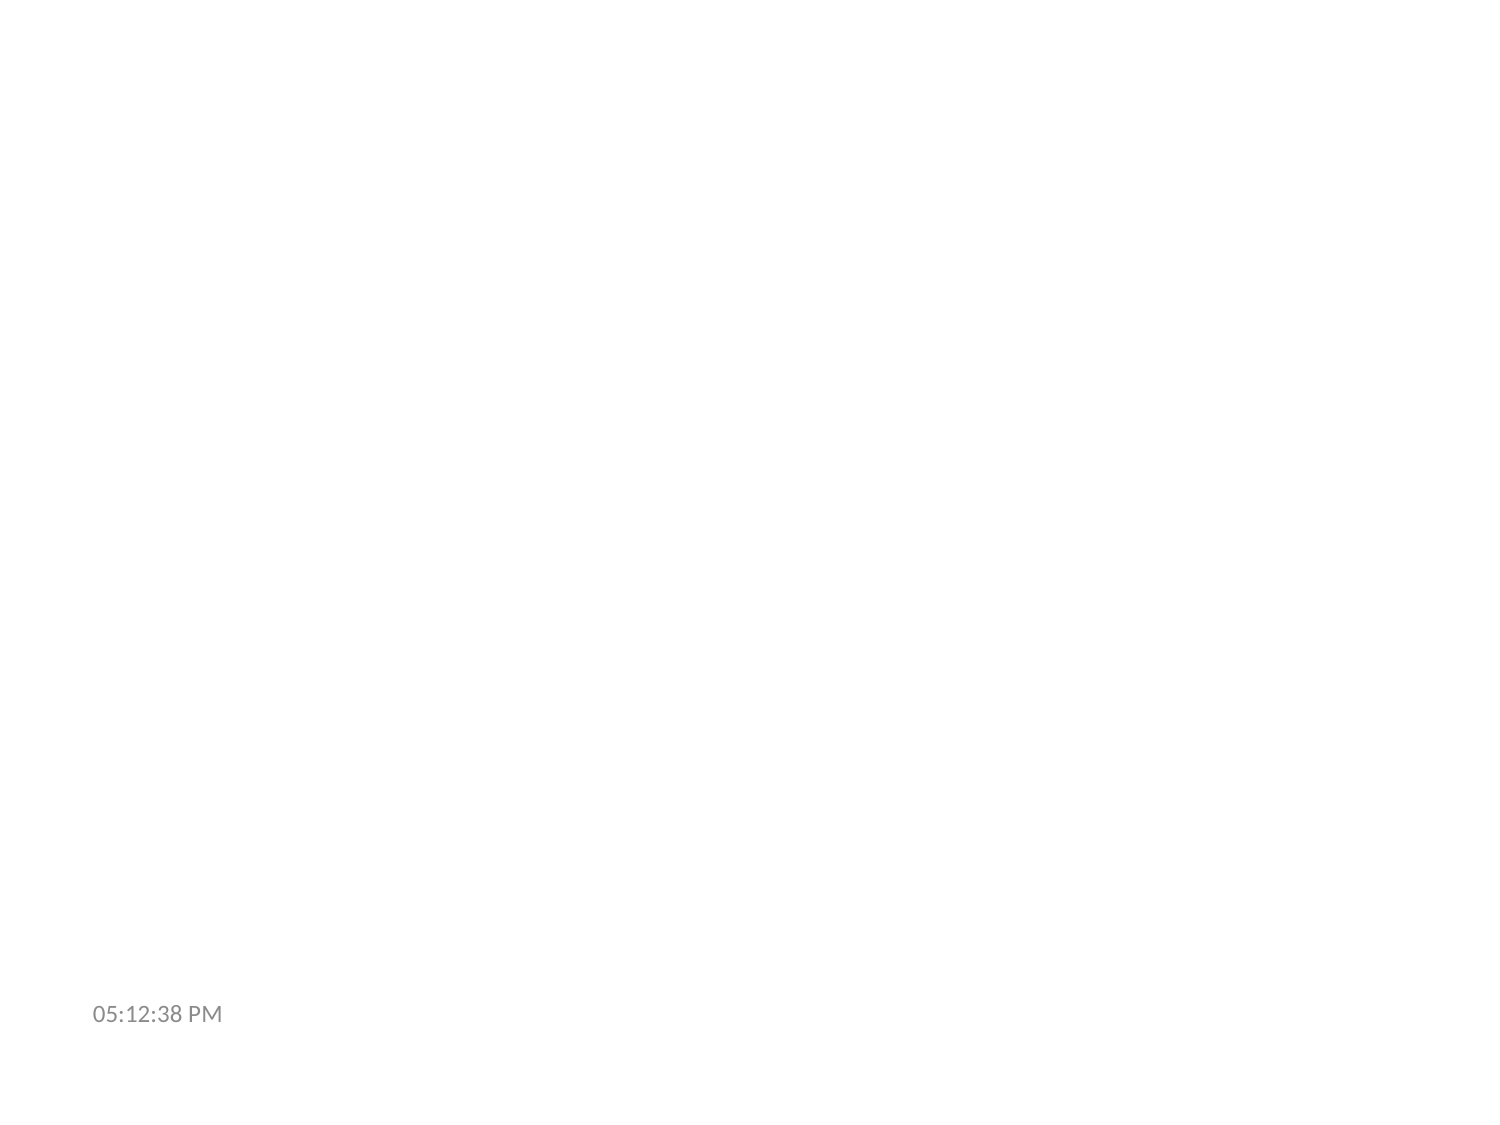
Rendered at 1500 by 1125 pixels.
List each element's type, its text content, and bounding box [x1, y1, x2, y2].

text_box 3:35:09 PM [77, 982, 428, 1043]
